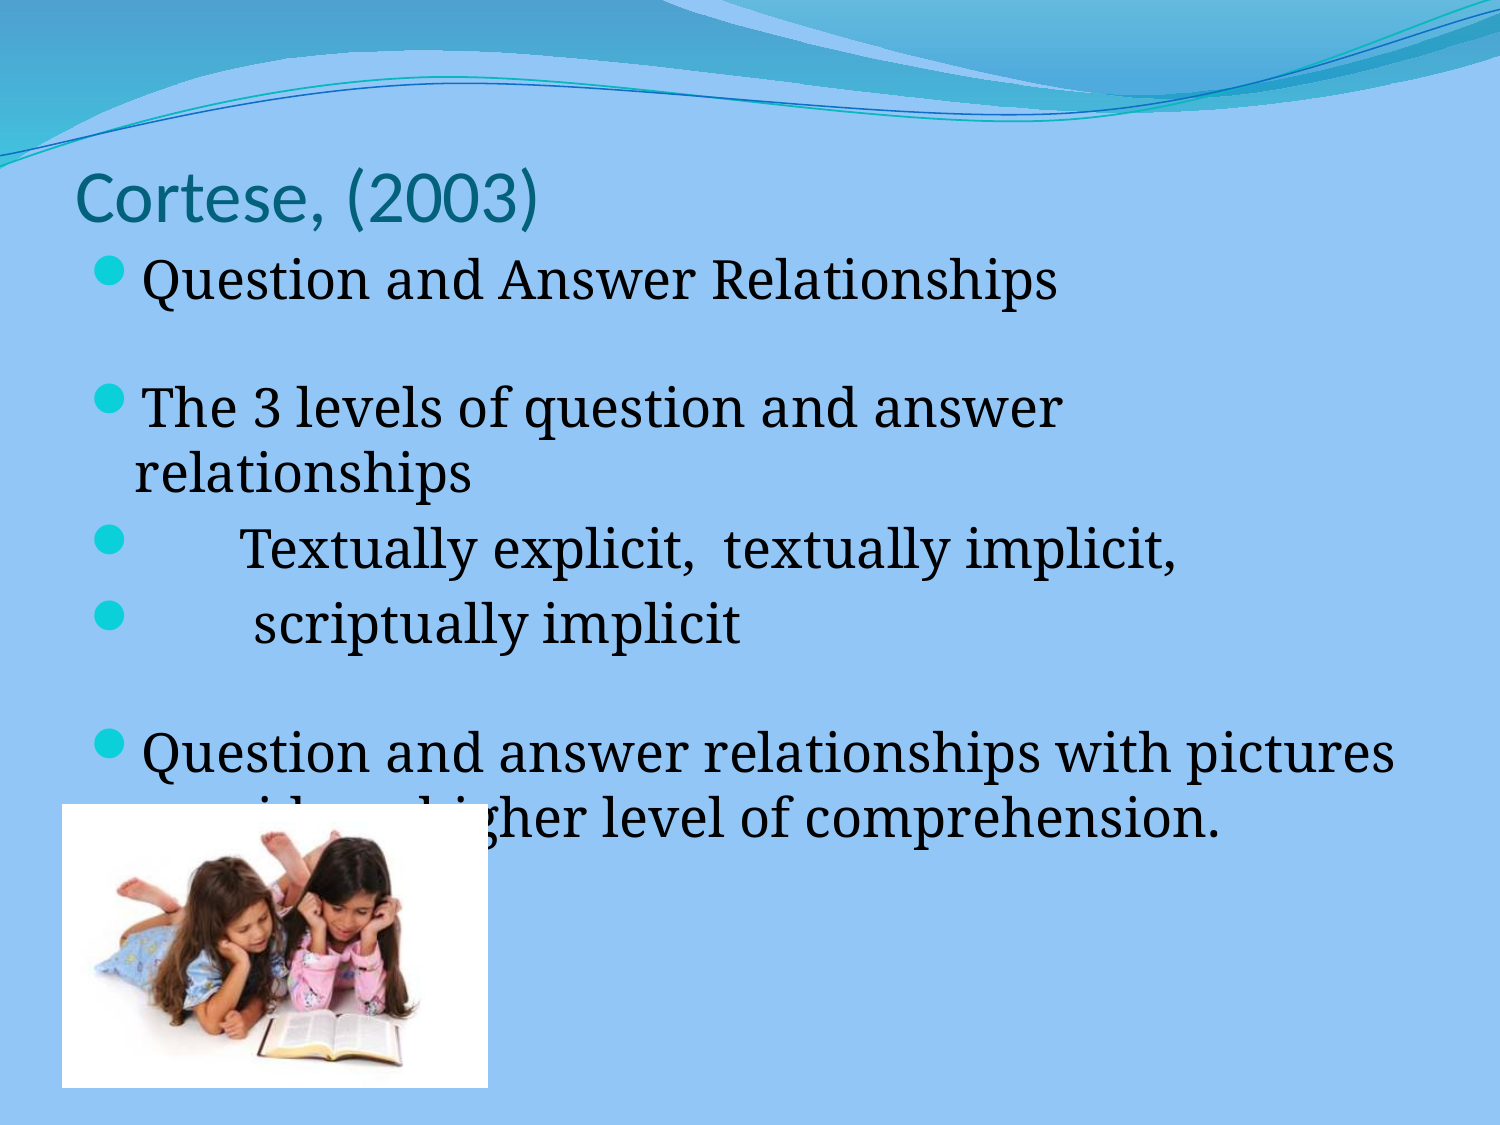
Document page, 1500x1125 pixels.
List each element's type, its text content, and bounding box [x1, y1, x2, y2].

picture [62, 804, 488, 1088]
title Cortese, (2003) [74, 49, 1426, 237]
list Question and Answer Relationships The 3 levels of question and answer relationships Textually explicit, textually implicit, scriptually implicit Question and answer relationships with pictures provides a higher level of comprehension. [74, 237, 1426, 958]
